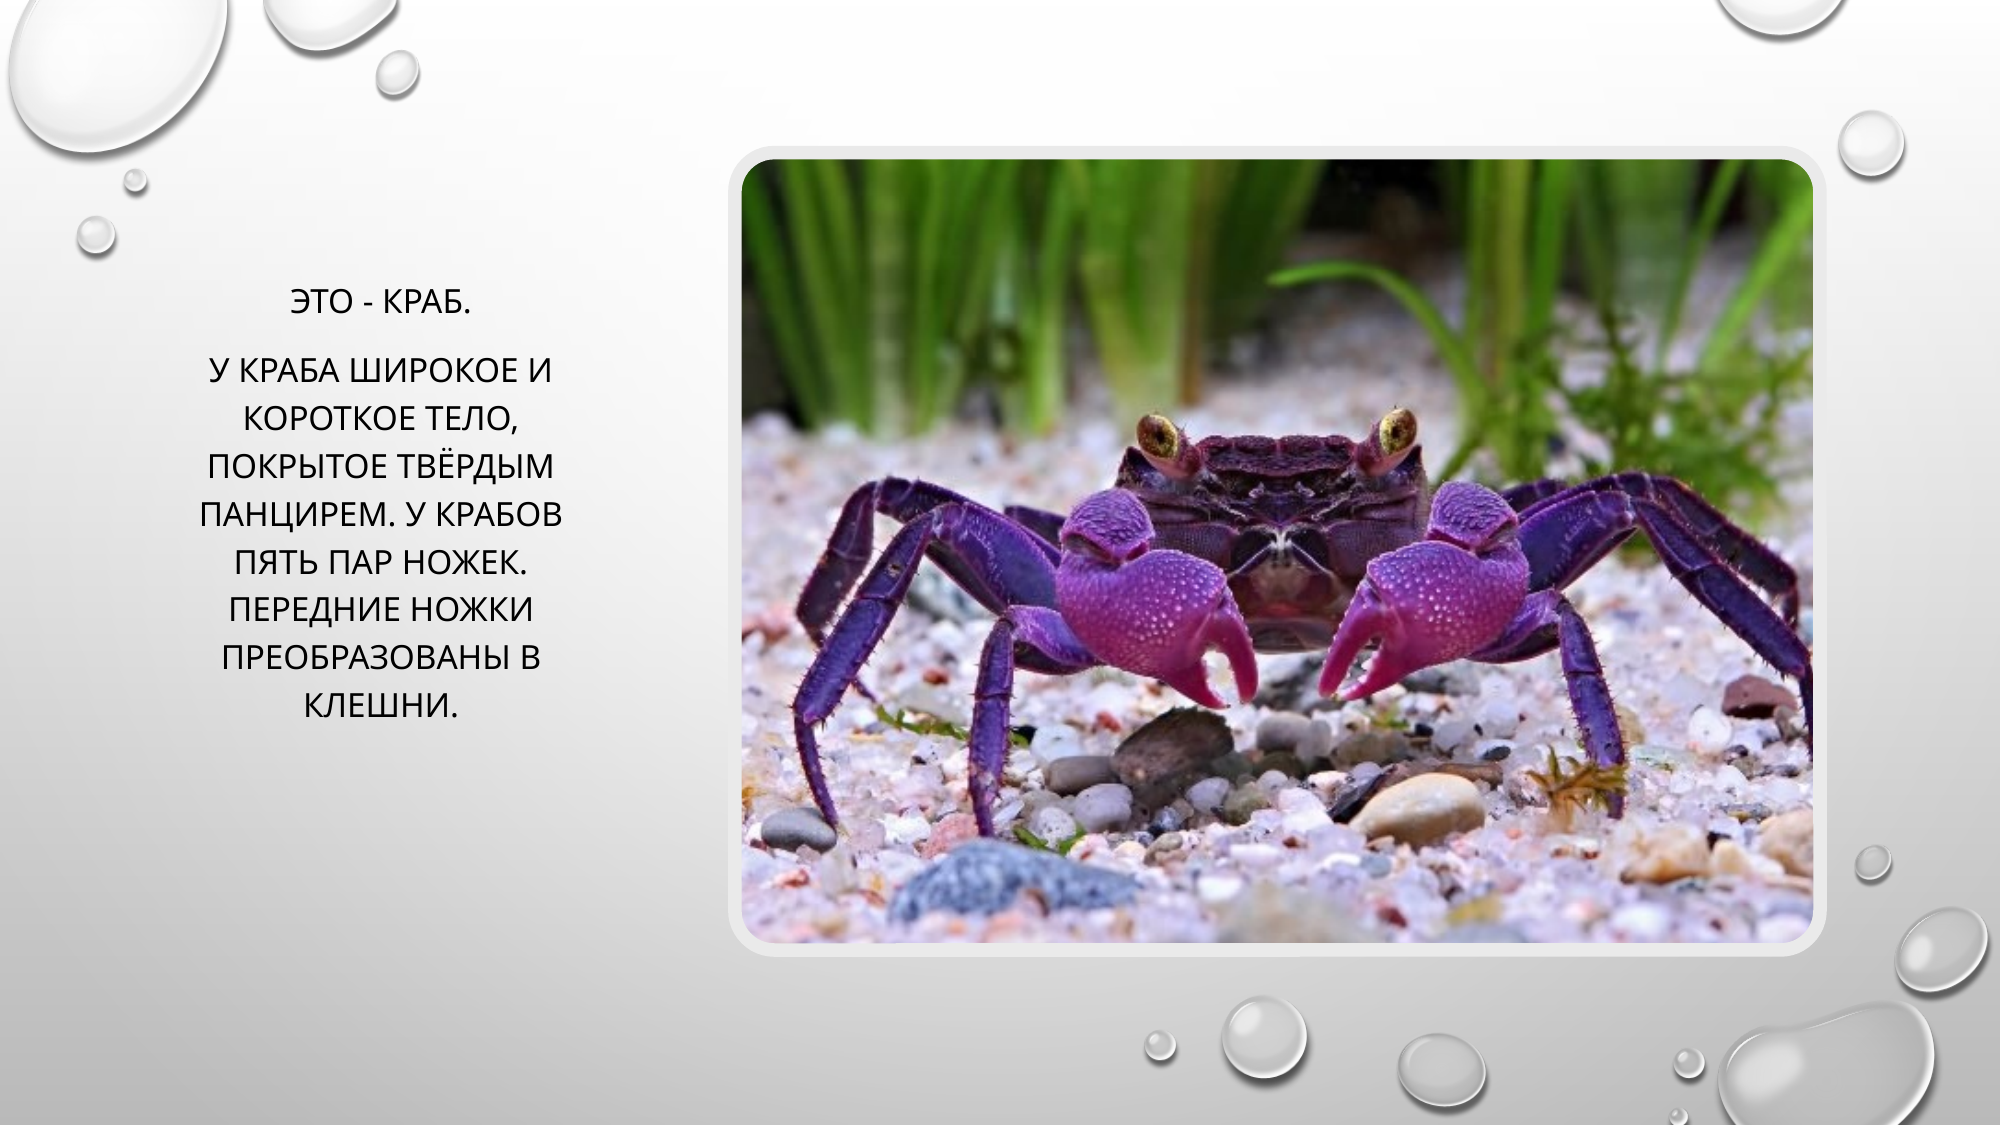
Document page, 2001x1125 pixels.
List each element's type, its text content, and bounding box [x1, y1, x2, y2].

picture [0, 0, 2000, 1125]
list Это - краб. У краба широкое и короткое тело, покрытое твёрдым панцирем. У крабов пять пар ножек. Передние ножки преобразованы в клешни. [162, 264, 600, 950]
